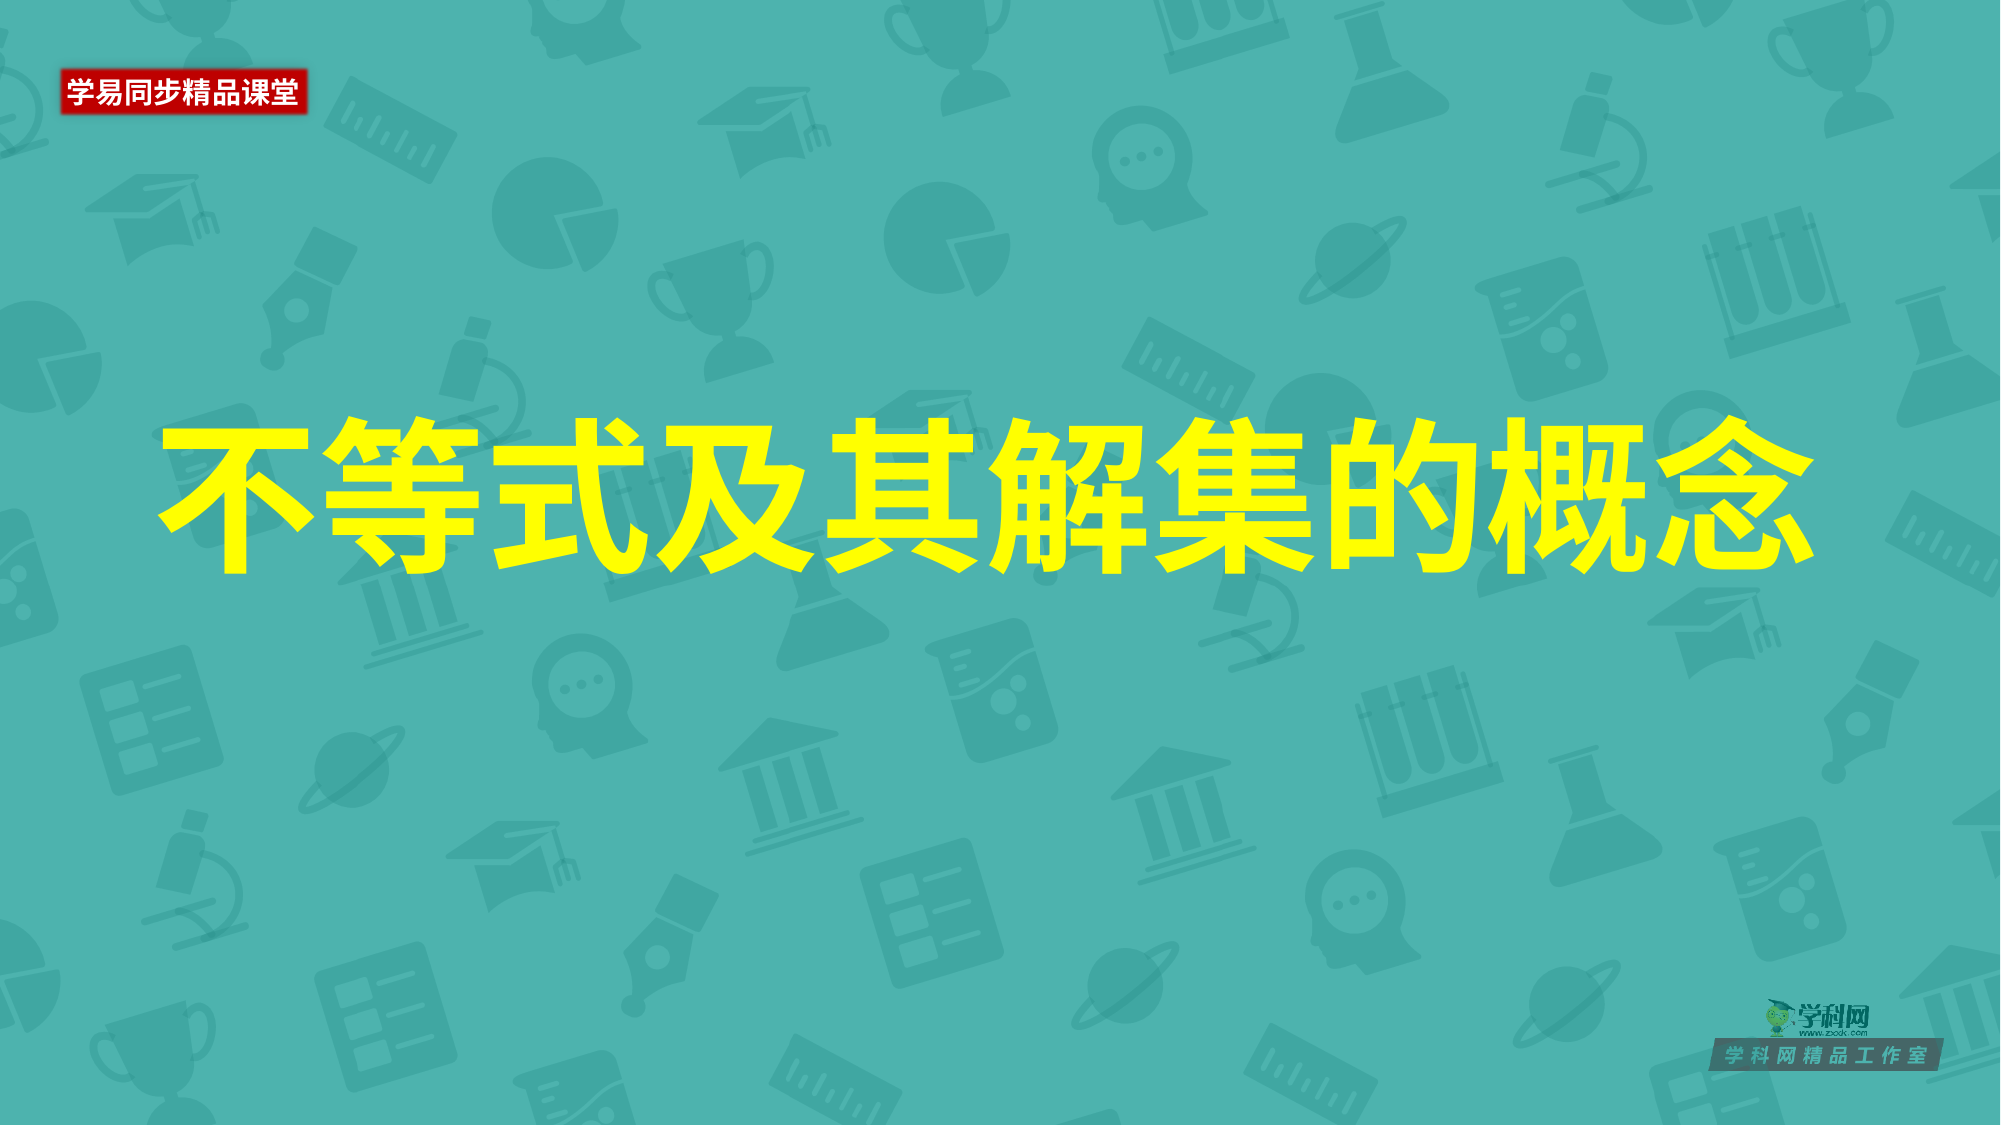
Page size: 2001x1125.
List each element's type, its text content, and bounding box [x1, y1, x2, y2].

text_box 不等式及其解集的概念 [0, 385, 1973, 600]
text_box 学易同步精品课堂 [64, 72, 305, 112]
picture [0, 0, 2001, 1125]
